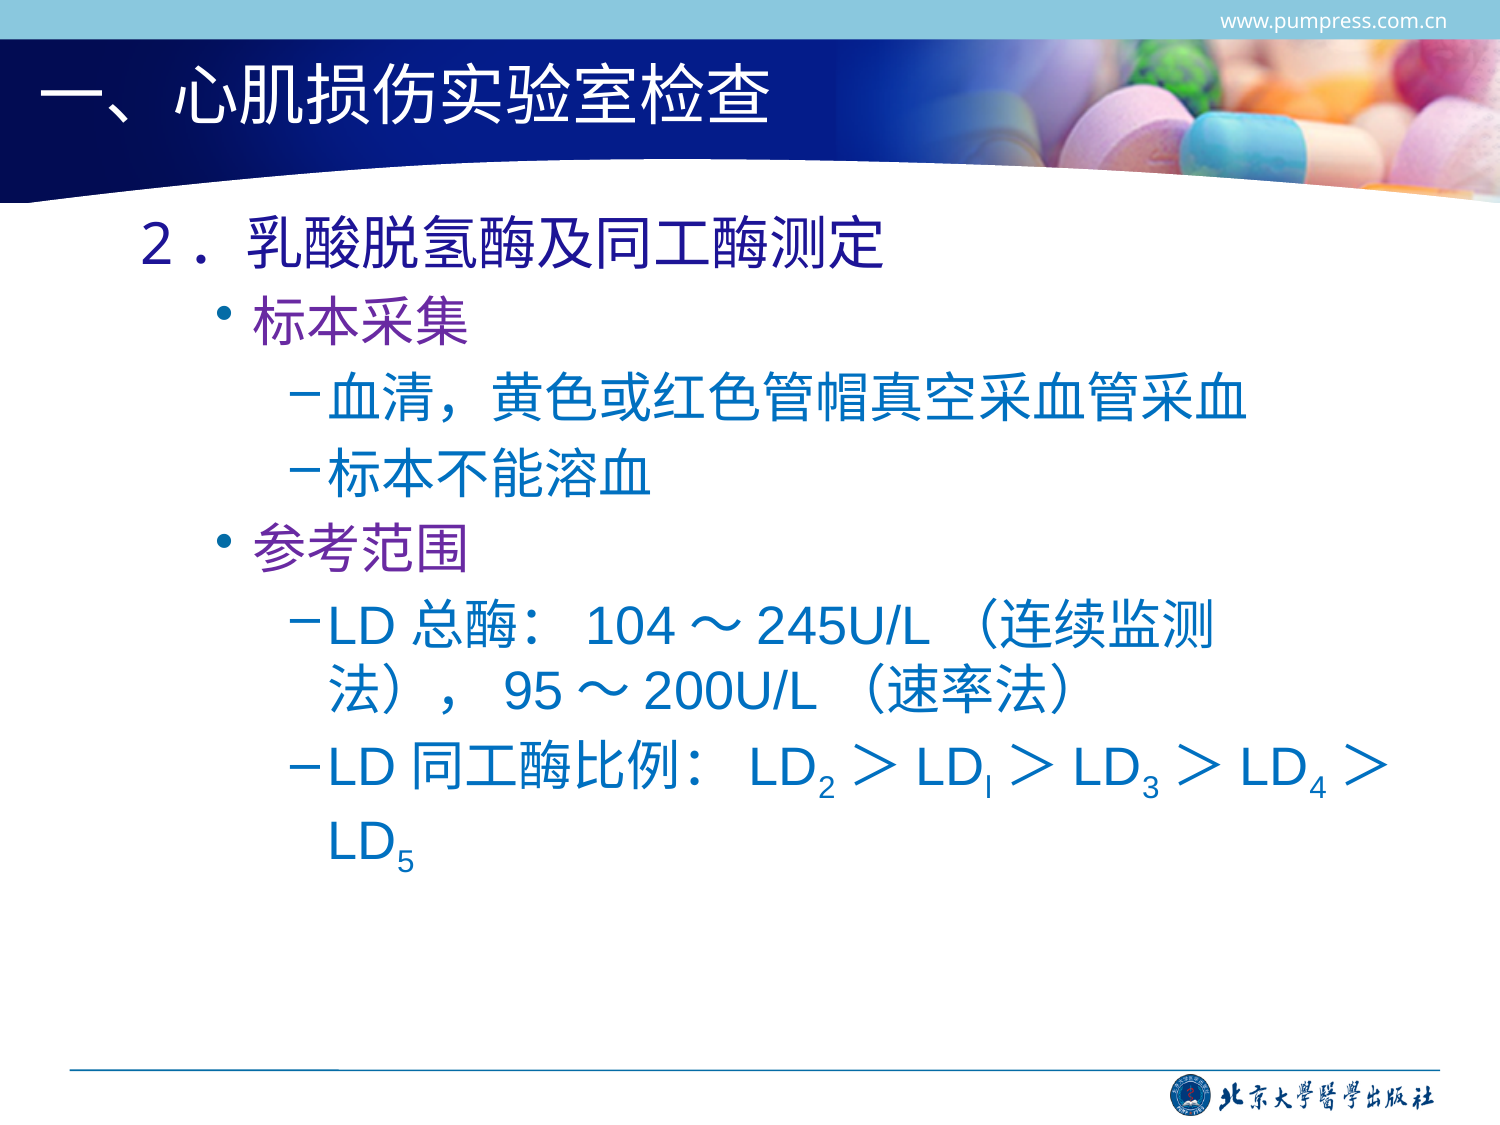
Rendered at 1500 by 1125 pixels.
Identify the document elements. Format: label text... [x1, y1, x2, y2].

list 2．乳酸脱氢酶及同工酶测定 标本采集 血清，黄色或红色管帽真空采血管采血 标本不能溶血 参考范围 LD总酶：104～245U/L（连续监测法），95～200U/L（速率法） LD同工酶比例：LD2＞LDl＞LD3＞LD4＞LD5 [49, 198, 1463, 1026]
picture [0, 40, 1500, 203]
title 一、心肌损伤实验室检查 [23, 46, 1349, 140]
slide_number www.pumpress.com.cn [1024, 0, 1463, 38]
picture [1170, 1074, 1436, 1118]
